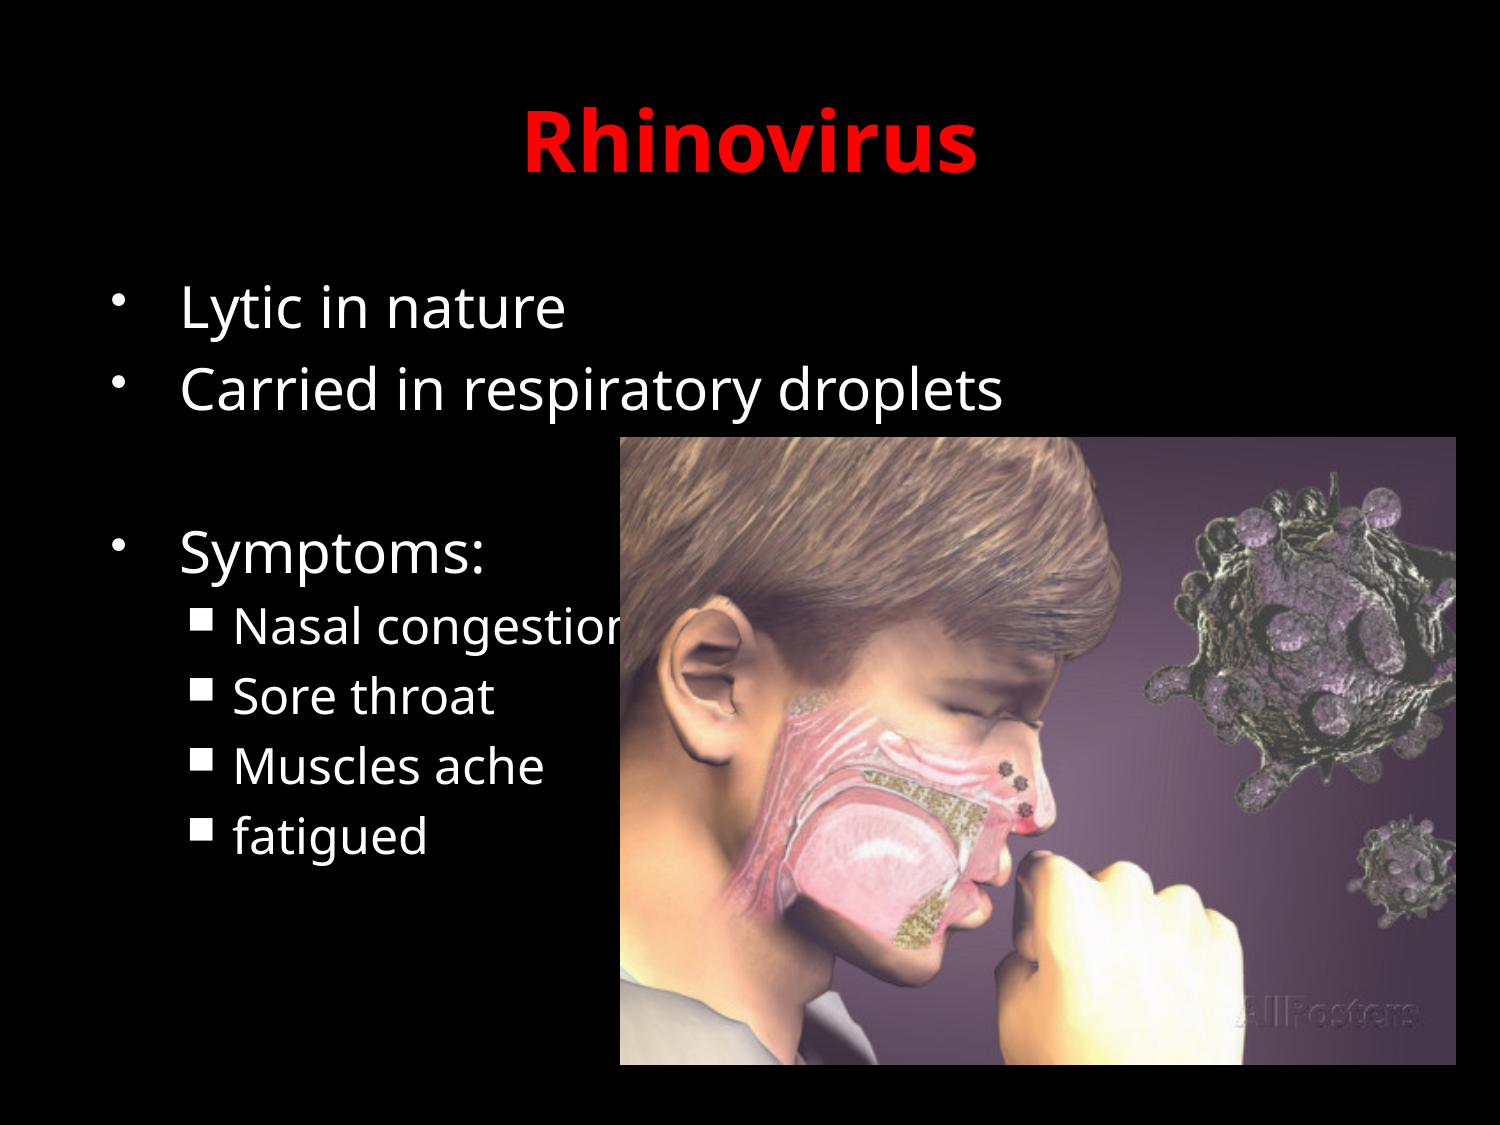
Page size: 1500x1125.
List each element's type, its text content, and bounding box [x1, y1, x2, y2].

list Lytic in nature Carried in respiratory droplets Symptoms: Nasal congestion Sore throat Muscles ache fatigued [75, 262, 1425, 1035]
title Rhinovirus [75, 45, 1425, 233]
picture [619, 437, 1456, 1066]
